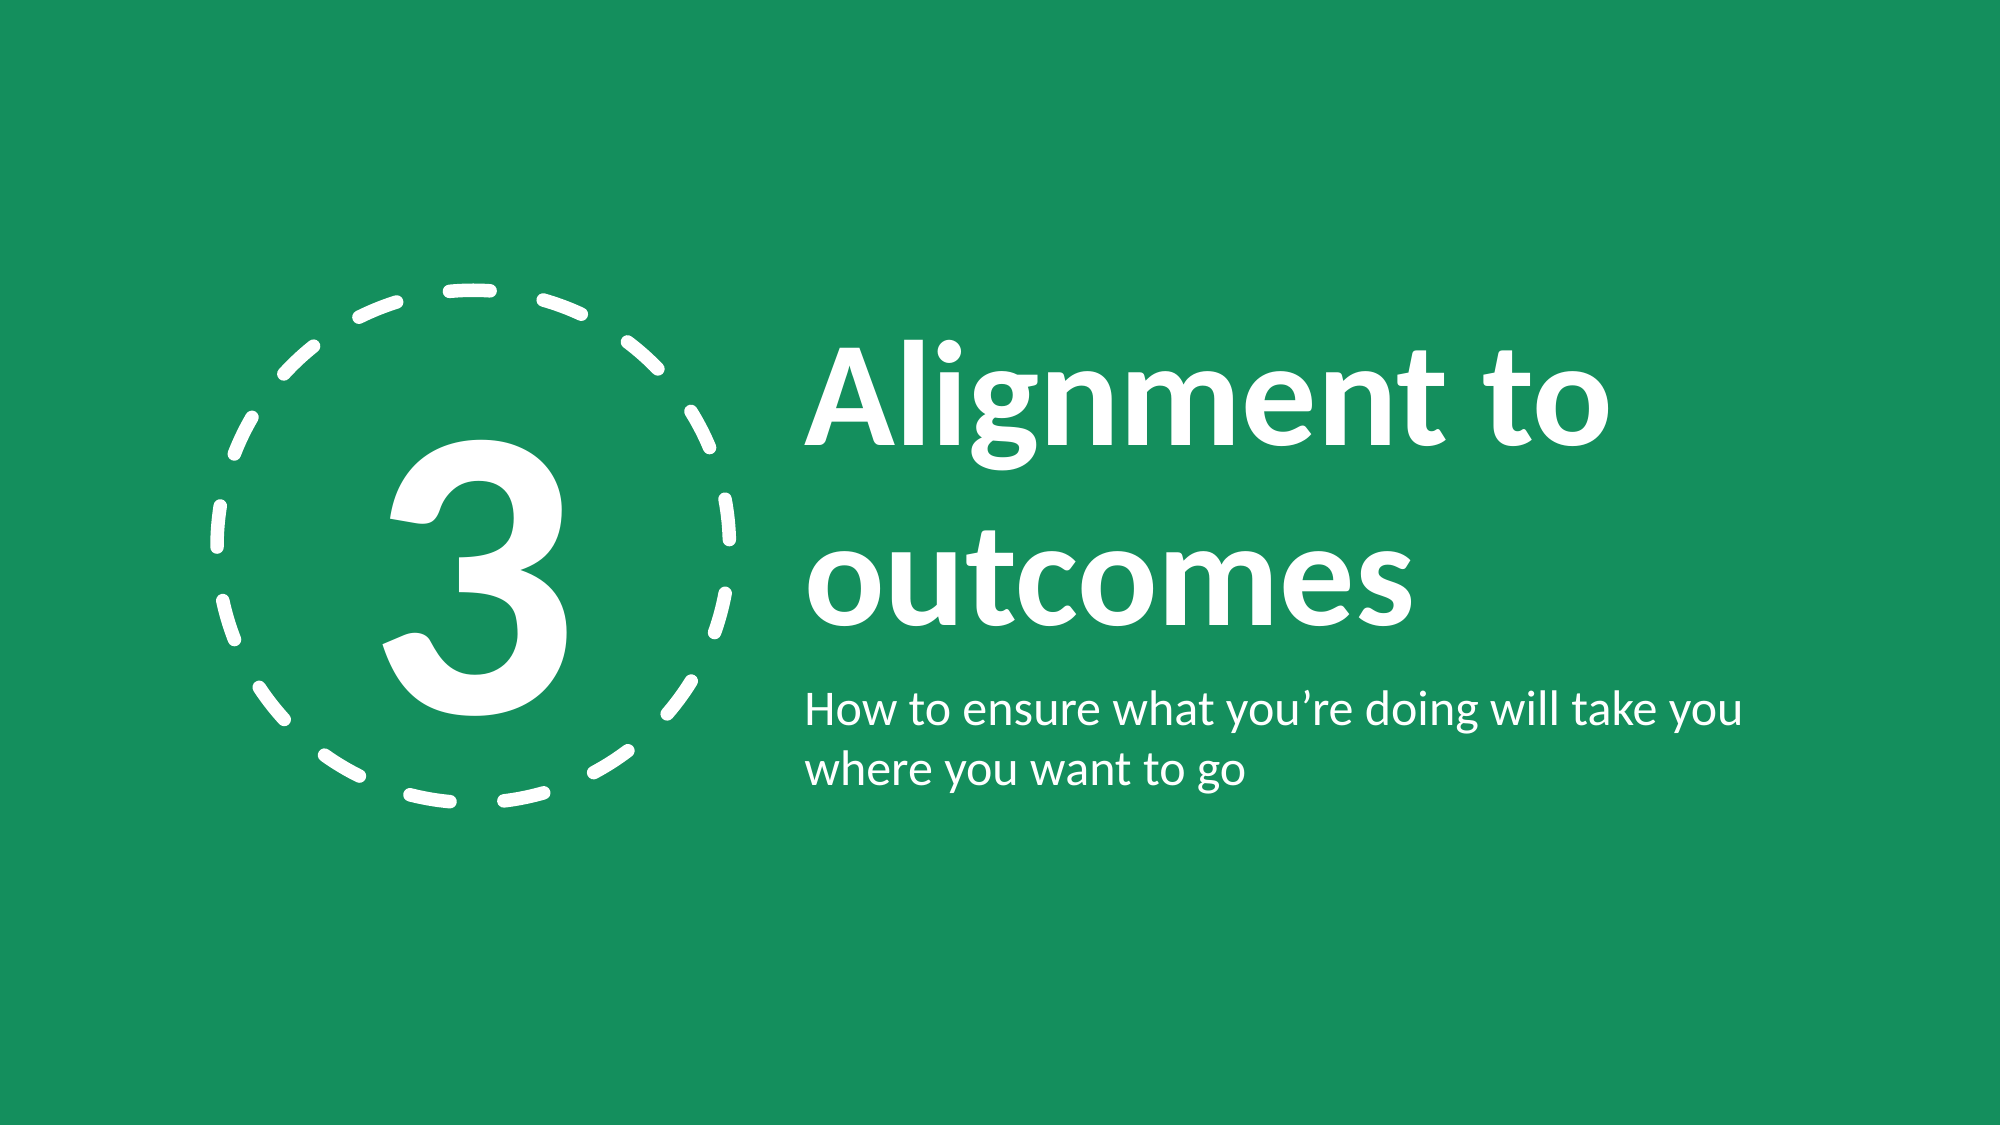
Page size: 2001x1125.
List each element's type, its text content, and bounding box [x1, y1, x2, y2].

text_box Alignment to outcomes [789, 287, 1917, 663]
text_box 3 [215, 289, 731, 804]
text_box How to ensure what you’re doing will take you where you want to go [789, 667, 1854, 803]
